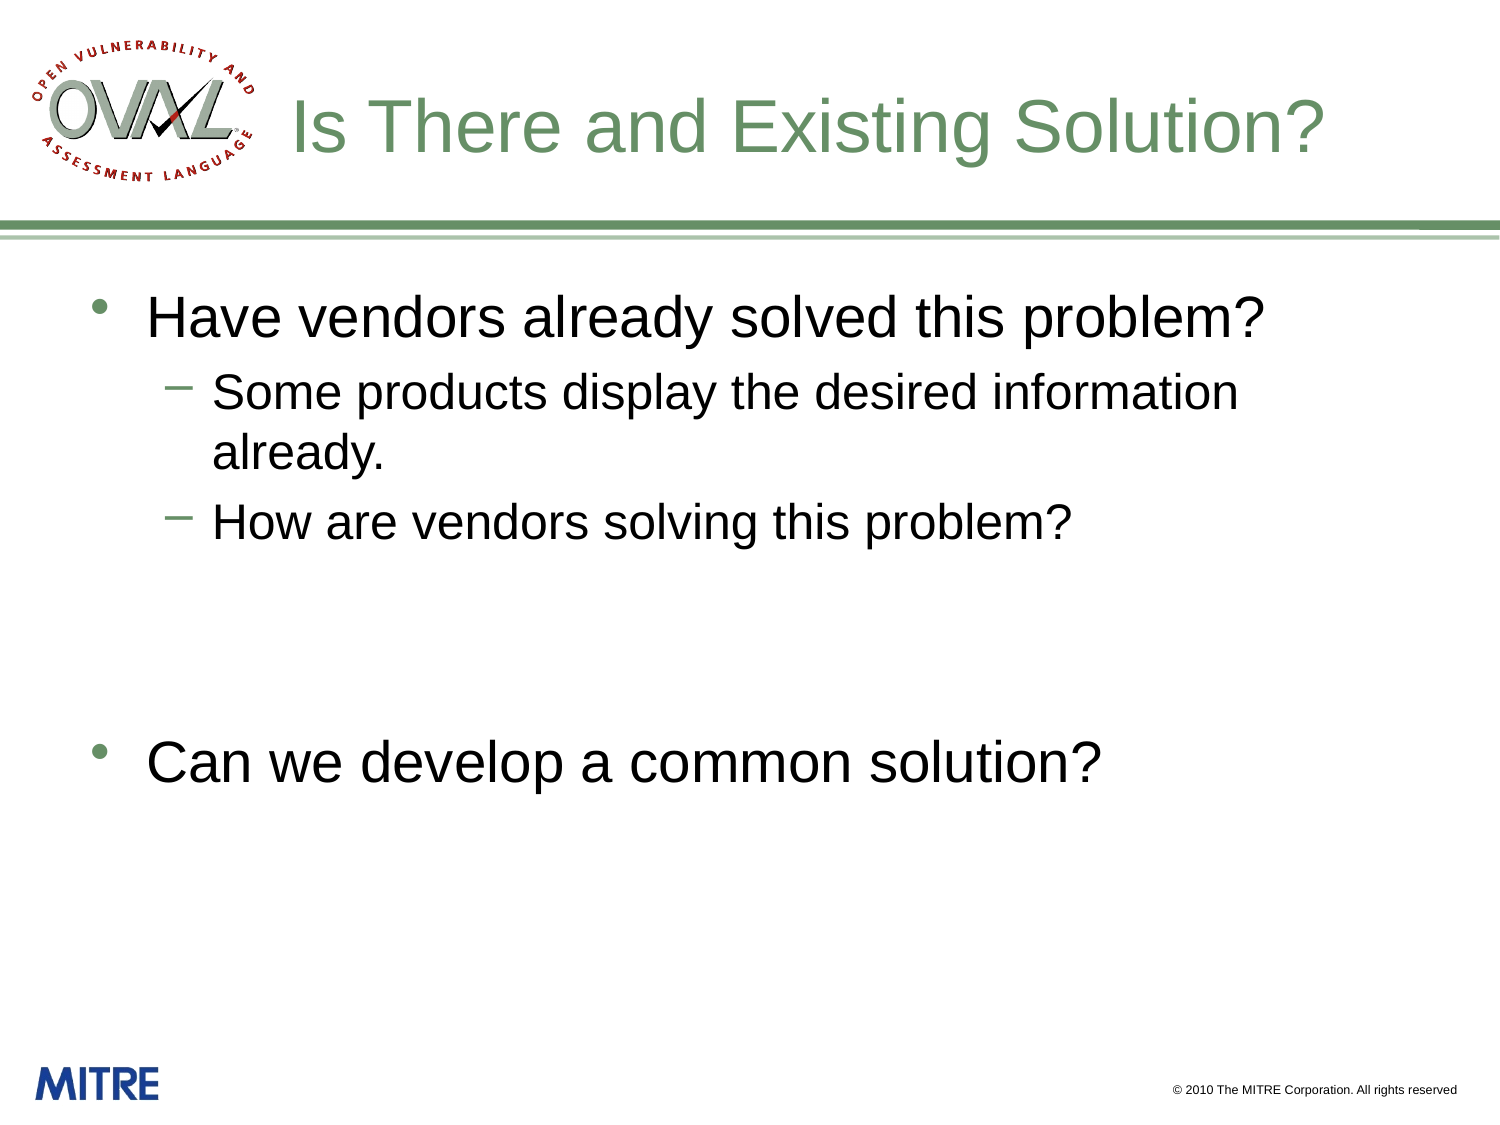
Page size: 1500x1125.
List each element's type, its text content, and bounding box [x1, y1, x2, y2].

picture [0, 0, 313, 238]
list Have vendors already solved this problem? Some products display the desired information already. How are vendors solving this problem? Can we develop a common solution? [74, 271, 1426, 990]
picture [30, 1064, 163, 1106]
title Is There and Existing Solution? [274, 44, 1438, 201]
